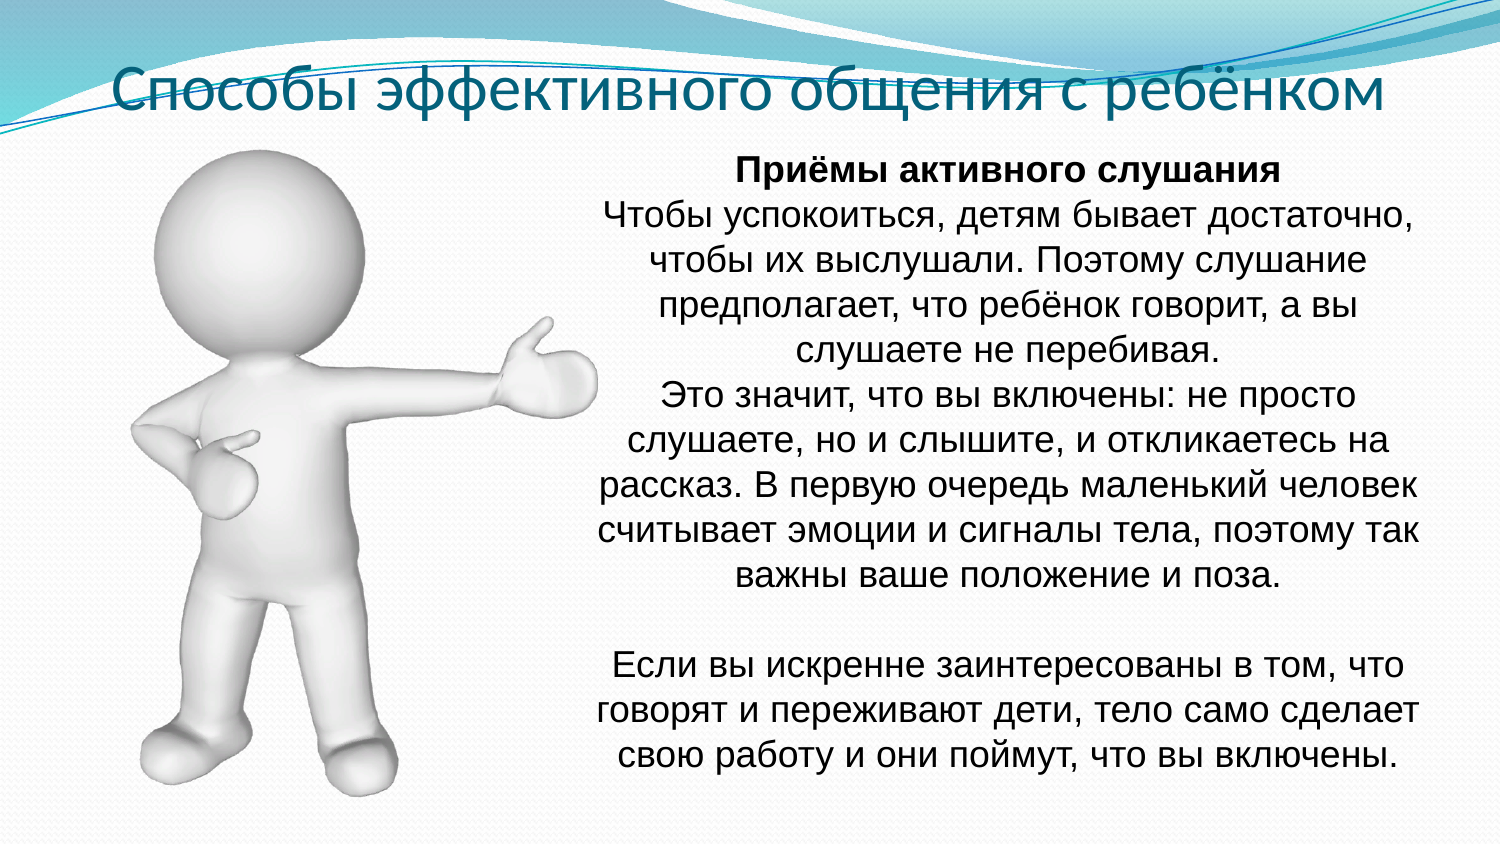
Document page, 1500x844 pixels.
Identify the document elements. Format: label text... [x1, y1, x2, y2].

text_box Приёмы активного слушания Чтобы успокоиться, детям бывает достаточно, чтобы их выслушали. Поэтому слушание предполагает, что ребёнок говорит, а вы слушаете не перебивая. Это значит, что вы включены: не просто слушаете, но и слышите, и откликаетесь на рассказ. В первую очередь маленький человек считывает эмоции и сигналы тела, поэтому так важны ваше положение и поза. Если вы искренне заинтересованы в том, что говорят и переживают дети, тело само сделает свою работу и они поймут, что вы включены. [627, 129, 1446, 790]
title Способы эффективного общения с ребёнком [51, 29, 1449, 126]
picture [0, 129, 627, 812]
